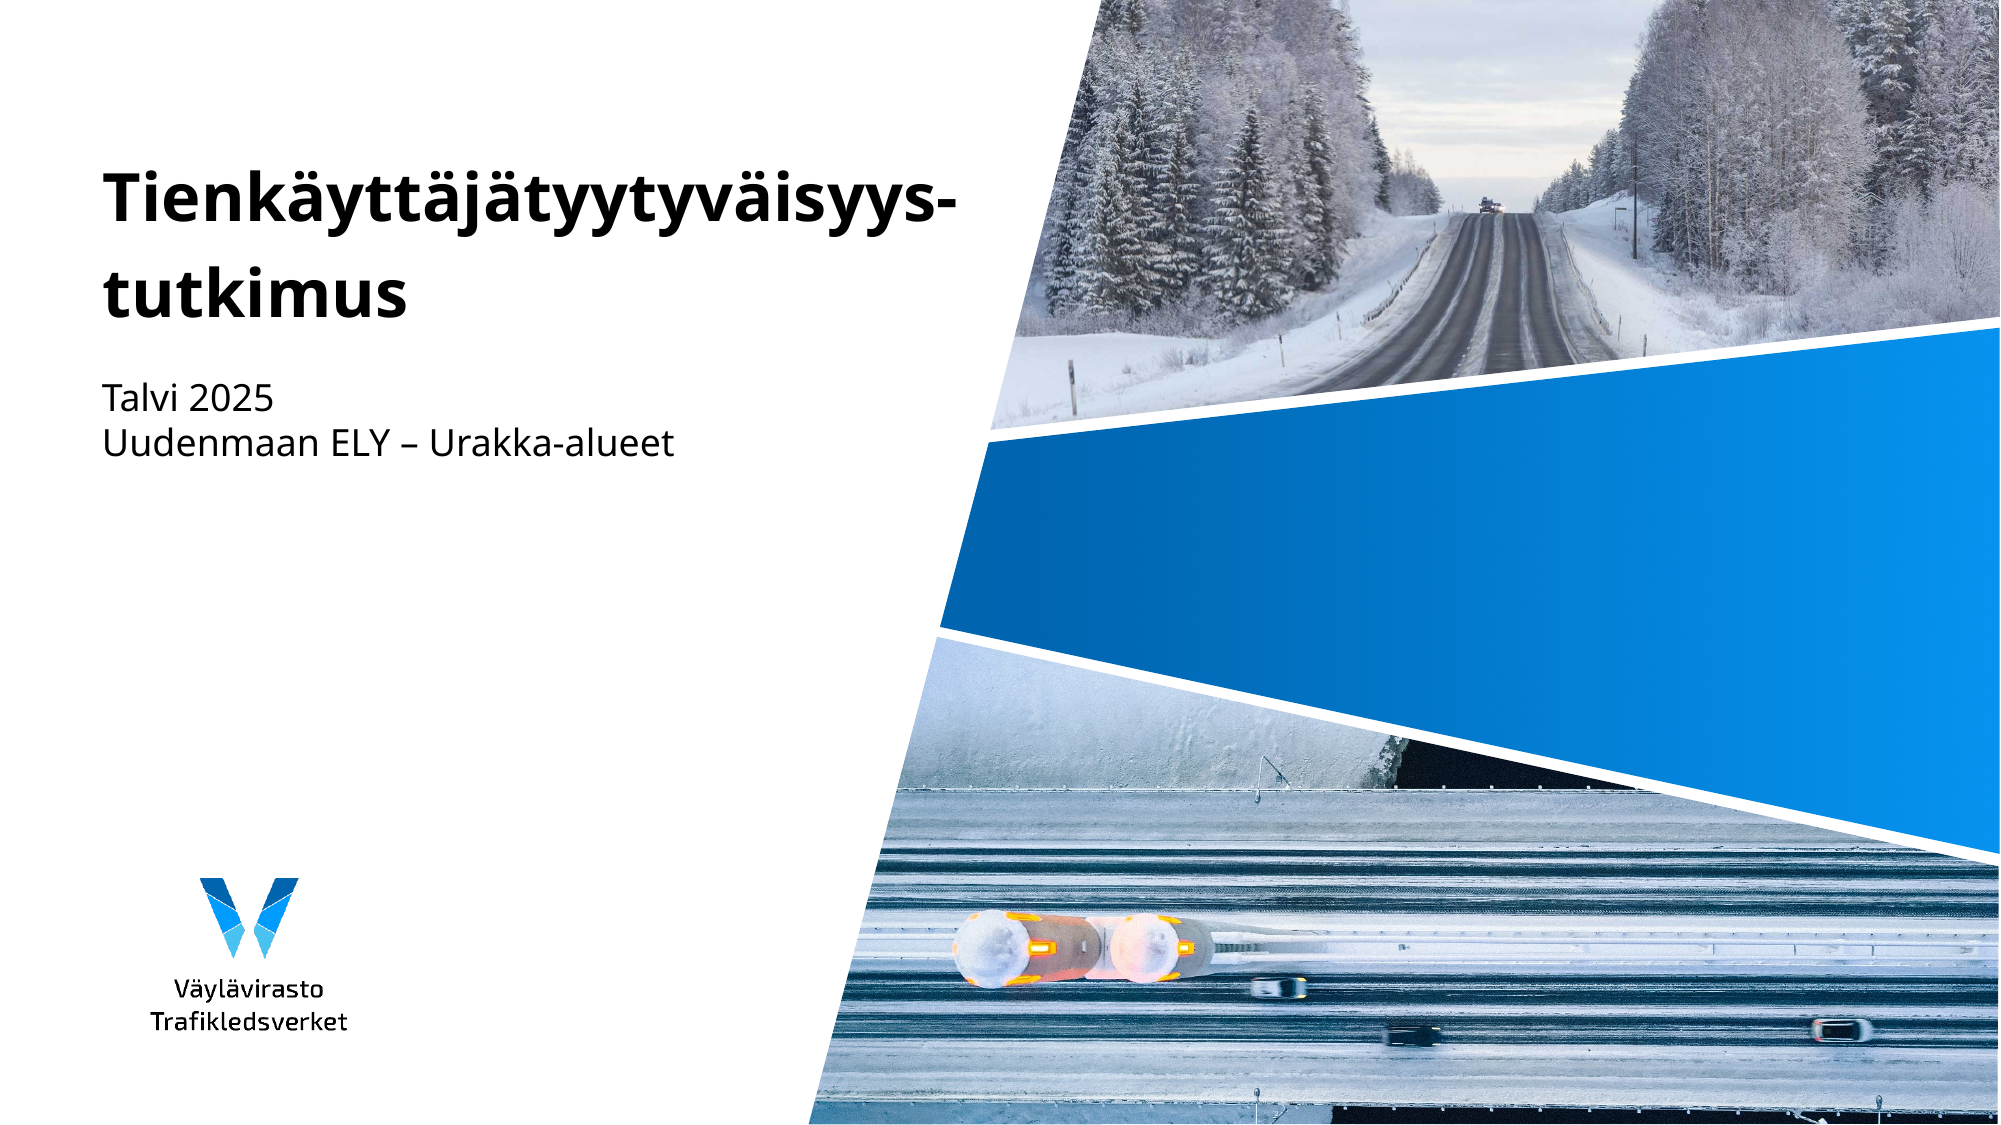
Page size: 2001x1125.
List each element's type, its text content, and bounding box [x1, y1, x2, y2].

picture [808, 0, 2001, 1125]
title Tienkäyttäjätyytyväisyys-tutkimus [87, 103, 990, 367]
picture [112, 840, 387, 1070]
text_box Talvi 2025 Uudenmaan ELY – Urakka-alueet [87, 366, 914, 472]
